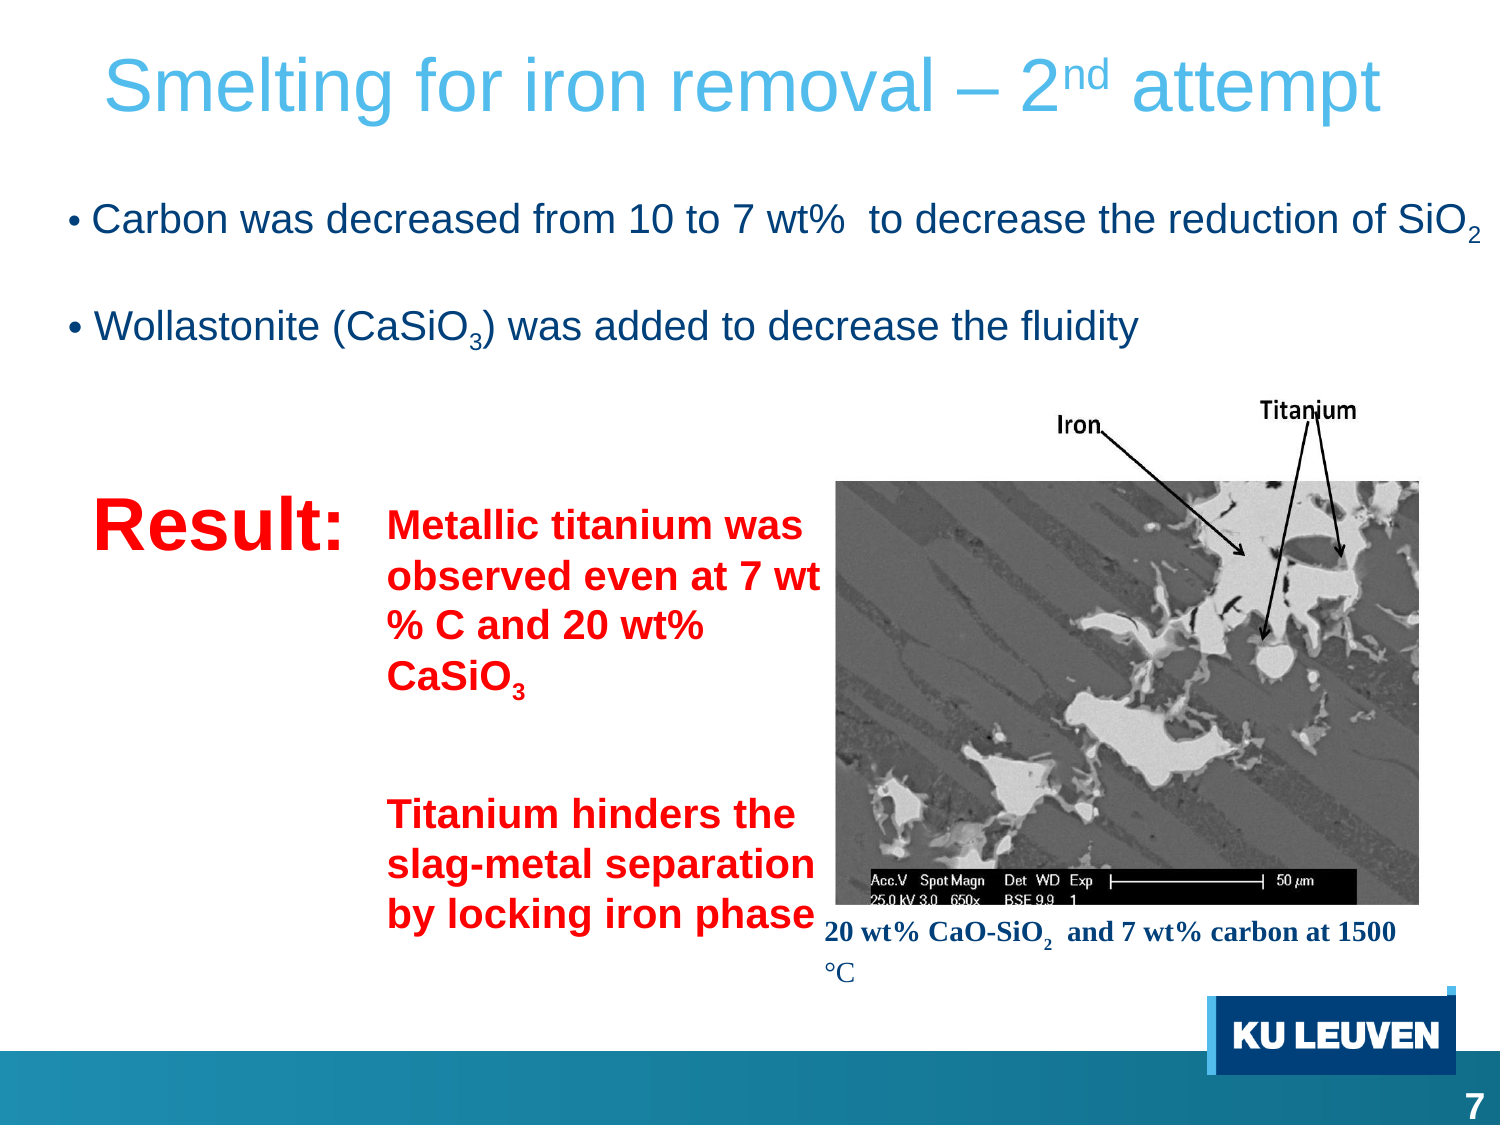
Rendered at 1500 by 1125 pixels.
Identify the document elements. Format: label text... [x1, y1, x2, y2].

text_box Smelting for iron removal – 2nd attempt [88, 29, 1456, 178]
text_box Carbon was decreased from 10 to 7 wt% to decrease the reduction of SiO2 Wollastonite (CaSiO3) was added to decrease the fluidity [53, 184, 1500, 408]
picture [1207, 986, 1456, 1075]
text_box 7 [1376, 1074, 1500, 1125]
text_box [76, 381, 1456, 976]
